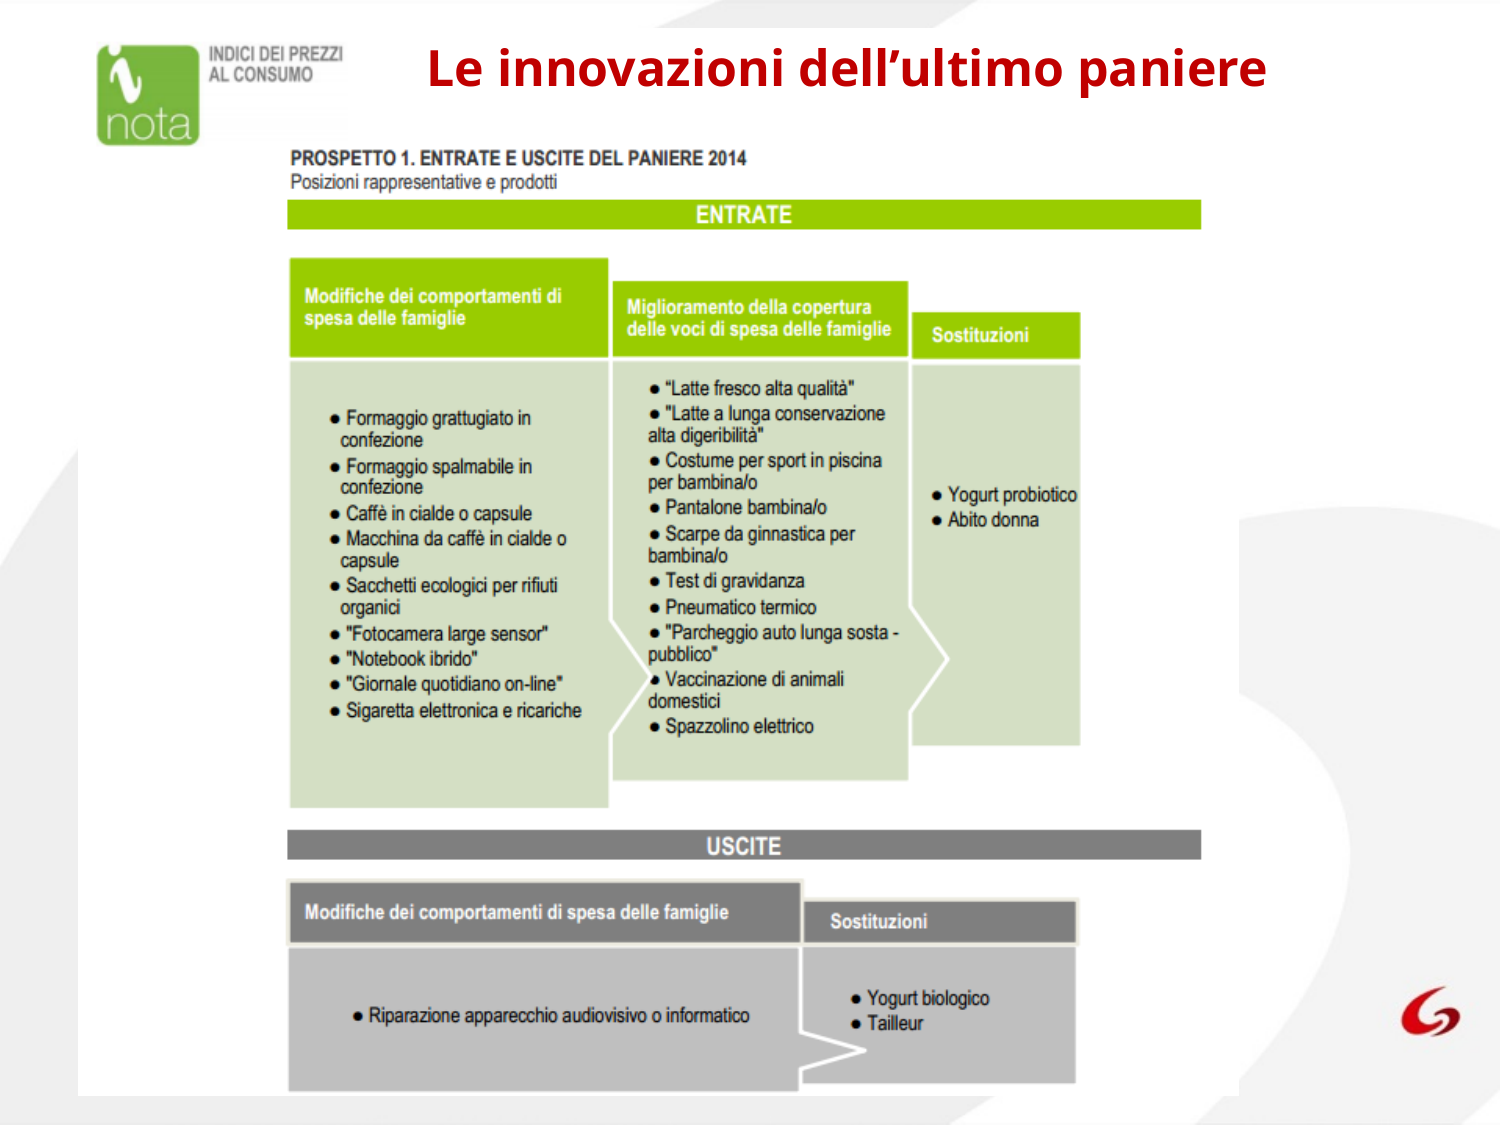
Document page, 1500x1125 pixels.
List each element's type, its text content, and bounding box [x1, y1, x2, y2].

picture [0, 0, 1500, 1125]
text_box Le innovazioni dell’ultimo paniere [1240, 28, 1451, 104]
